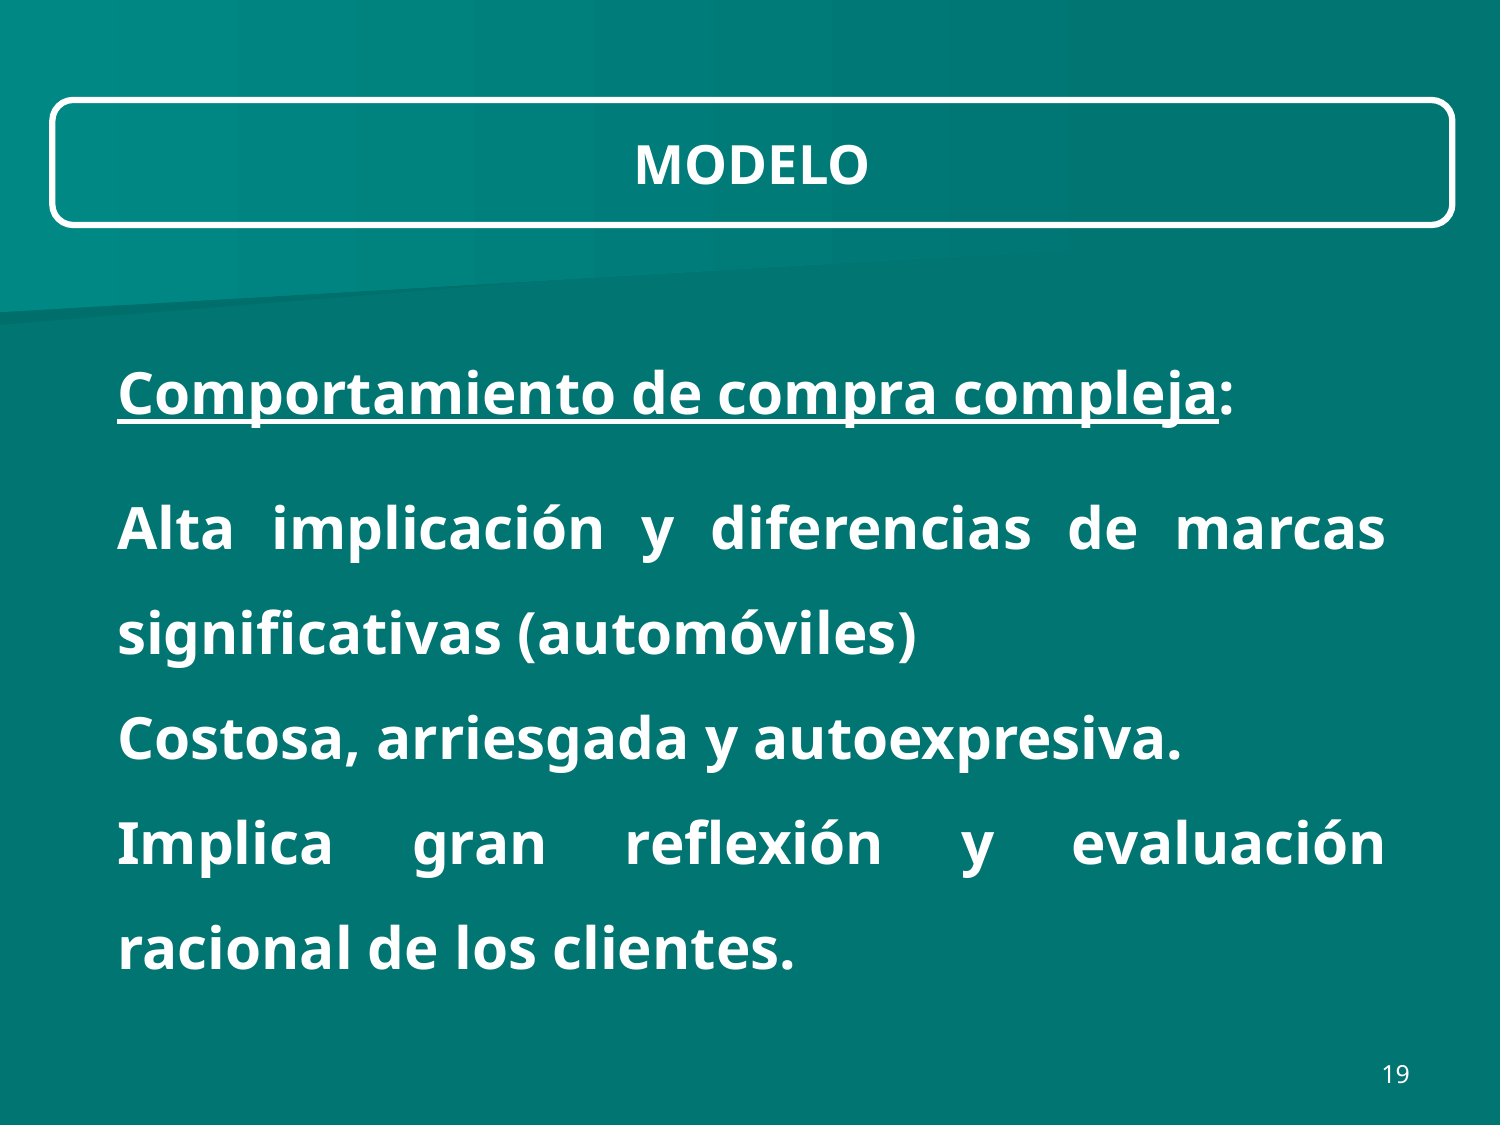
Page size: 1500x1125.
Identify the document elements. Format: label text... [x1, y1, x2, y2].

slide_number 19 [1074, 1024, 1426, 1101]
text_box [52, 99, 1453, 992]
